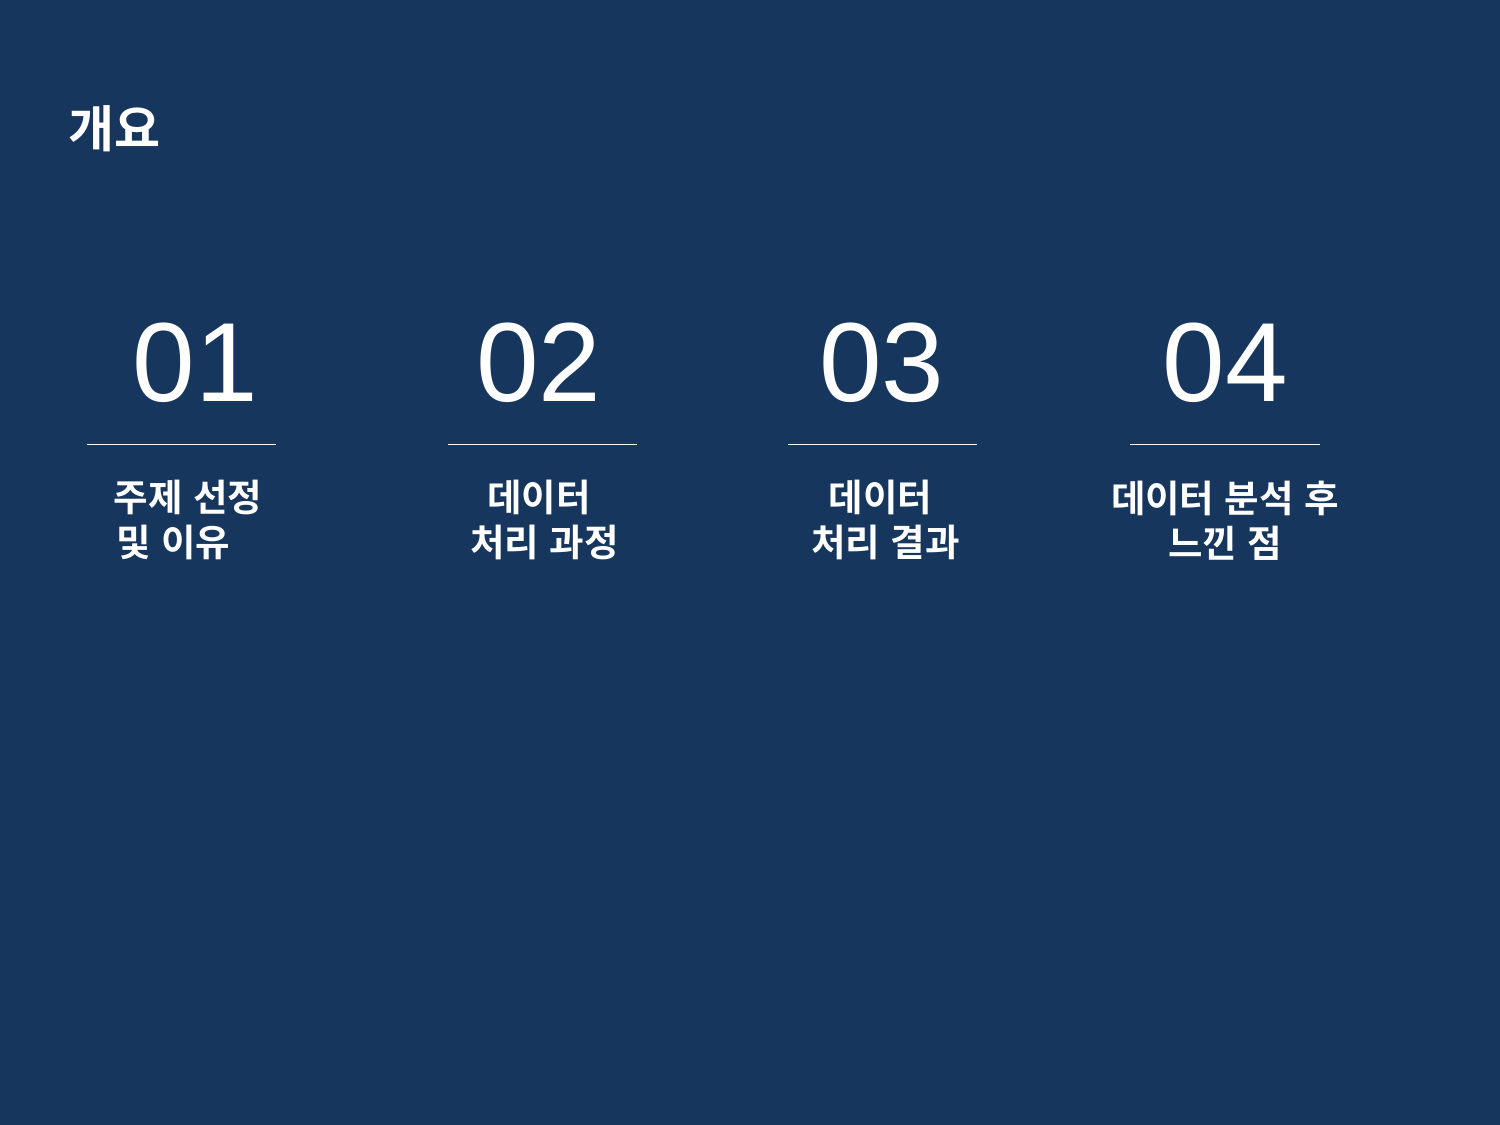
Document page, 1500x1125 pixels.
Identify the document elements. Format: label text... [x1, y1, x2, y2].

text_box 데이터 처리 과정 [408, 466, 681, 618]
text_box 주제 선정 및 이유 [63, 466, 294, 527]
text_box 개요 [53, 89, 739, 166]
text_box 데이터 처리 결과 [749, 466, 1022, 618]
text_box 01 02 03 04 [86, 281, 1395, 433]
text_box 데이터 분석 후 느낀 점 [1071, 468, 1379, 620]
